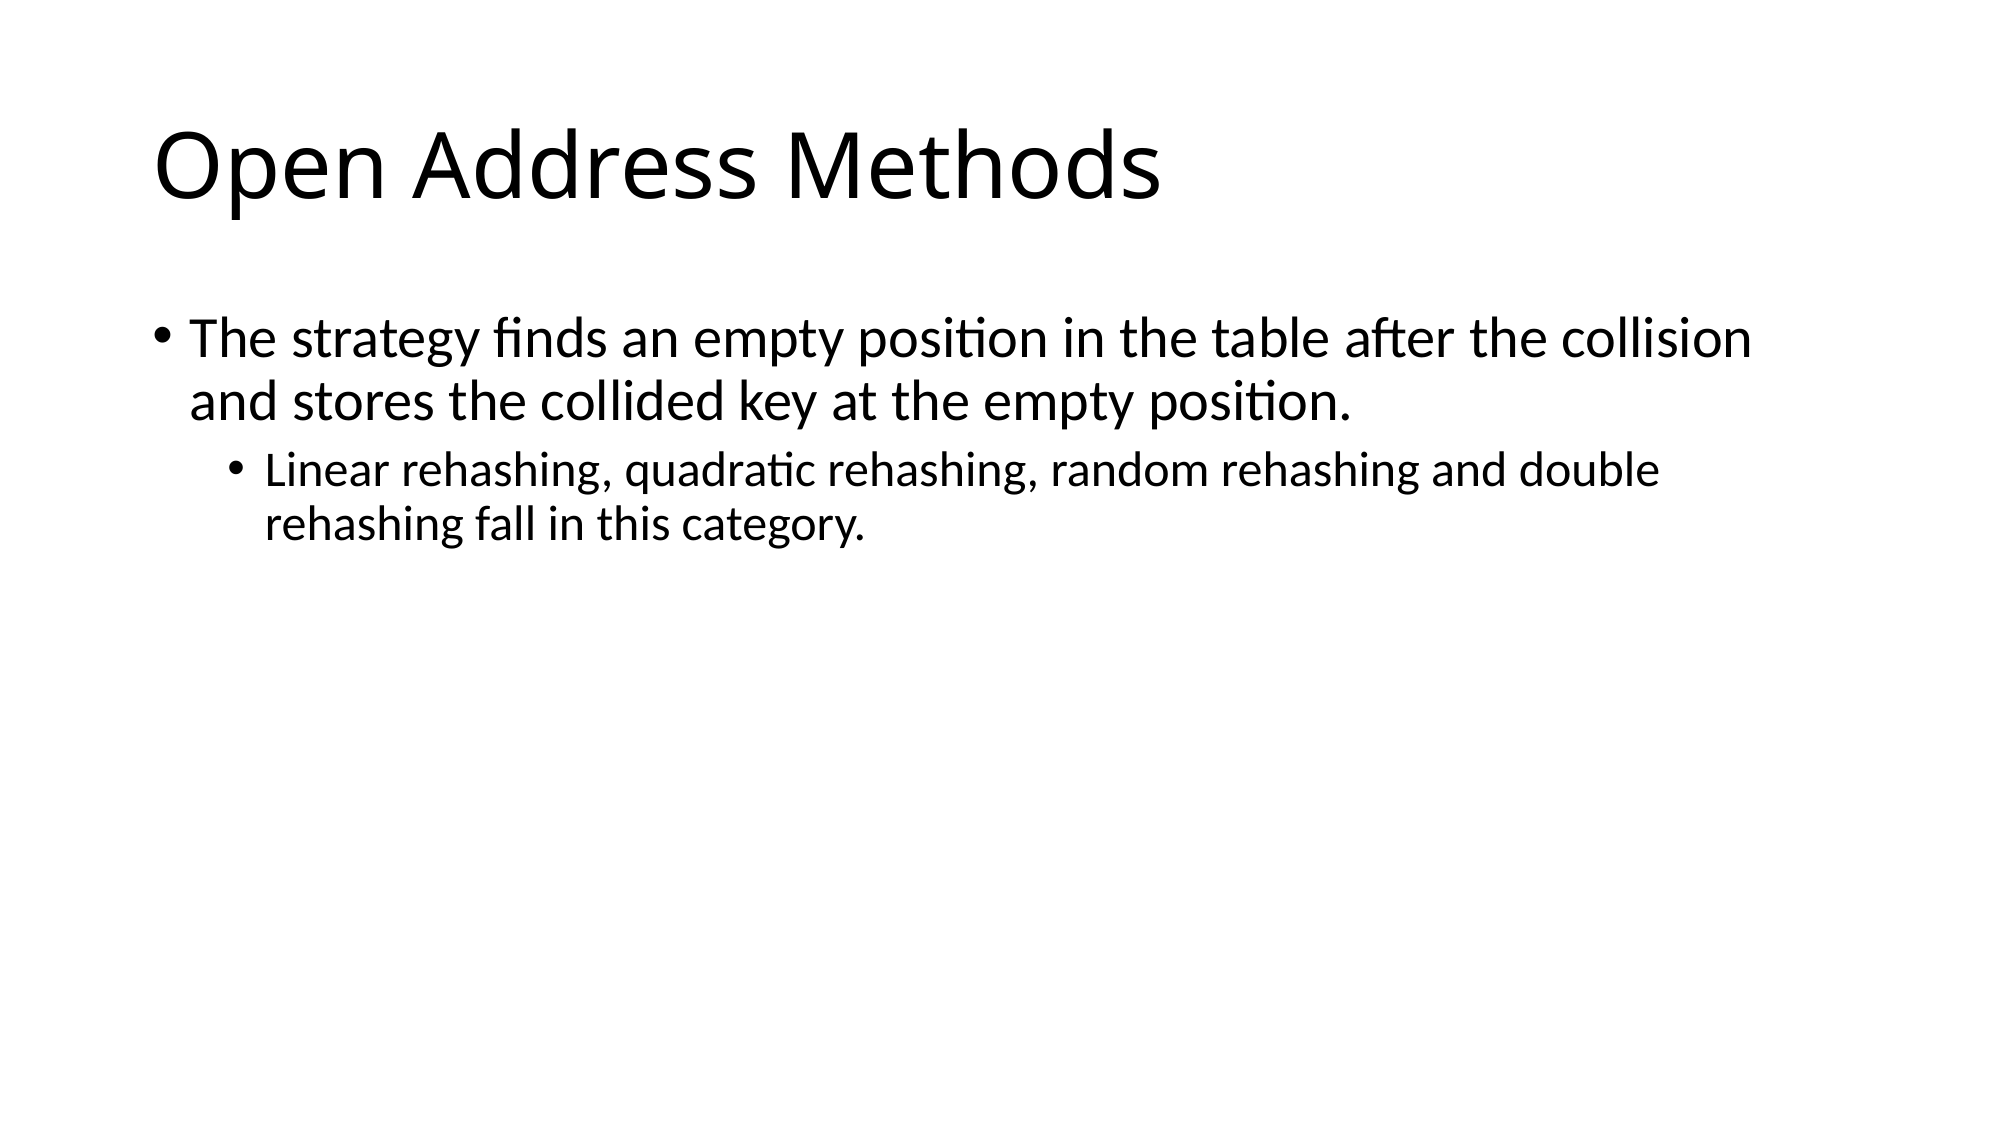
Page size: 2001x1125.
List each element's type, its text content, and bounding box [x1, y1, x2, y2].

list The strategy finds an empty position in the table after the collision and stores the collided key at the empty position. Linear rehashing, quadratic rehashing, random rehashing and double rehashing fall in this category. [137, 299, 1863, 1014]
title Open Address Methods [137, 59, 1863, 278]
